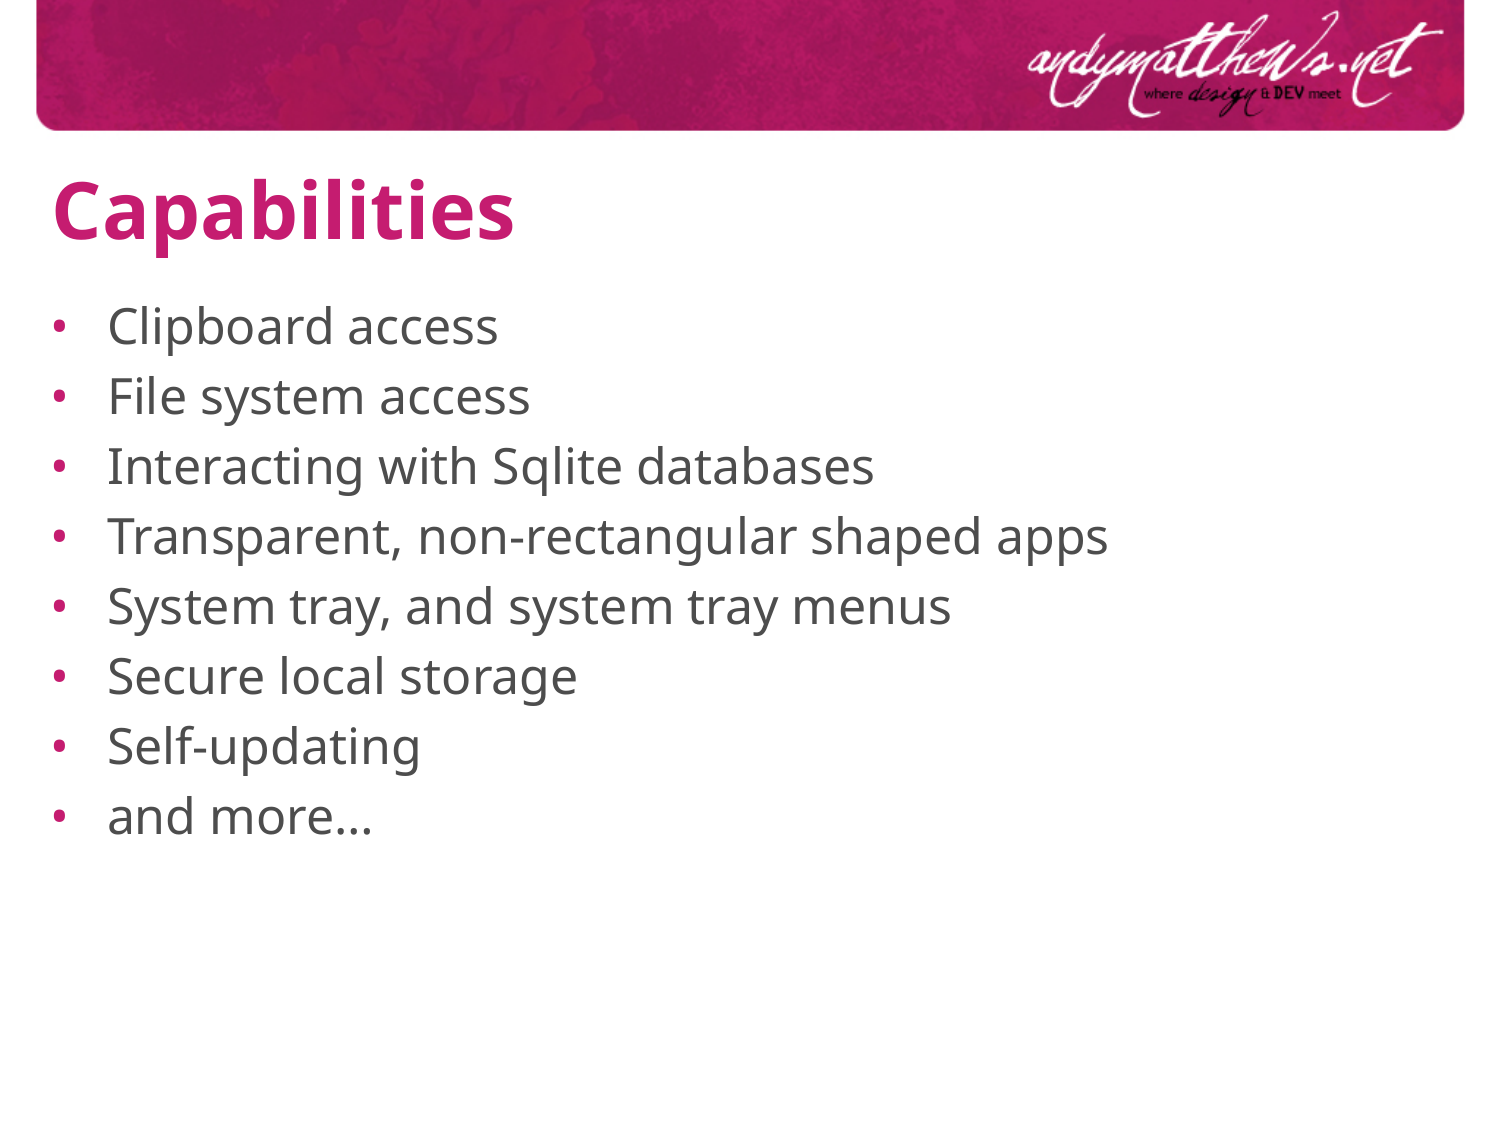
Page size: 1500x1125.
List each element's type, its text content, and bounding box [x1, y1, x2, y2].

picture [0, 0, 1500, 1125]
title Capabilities [36, 149, 1465, 267]
text_box Clipboard access File system access Interacting with Sqlite databases Transparent, non-rectangular shaped apps System tray, and system tray menus Secure local storage Self-updating and more… [35, 287, 1465, 1088]
